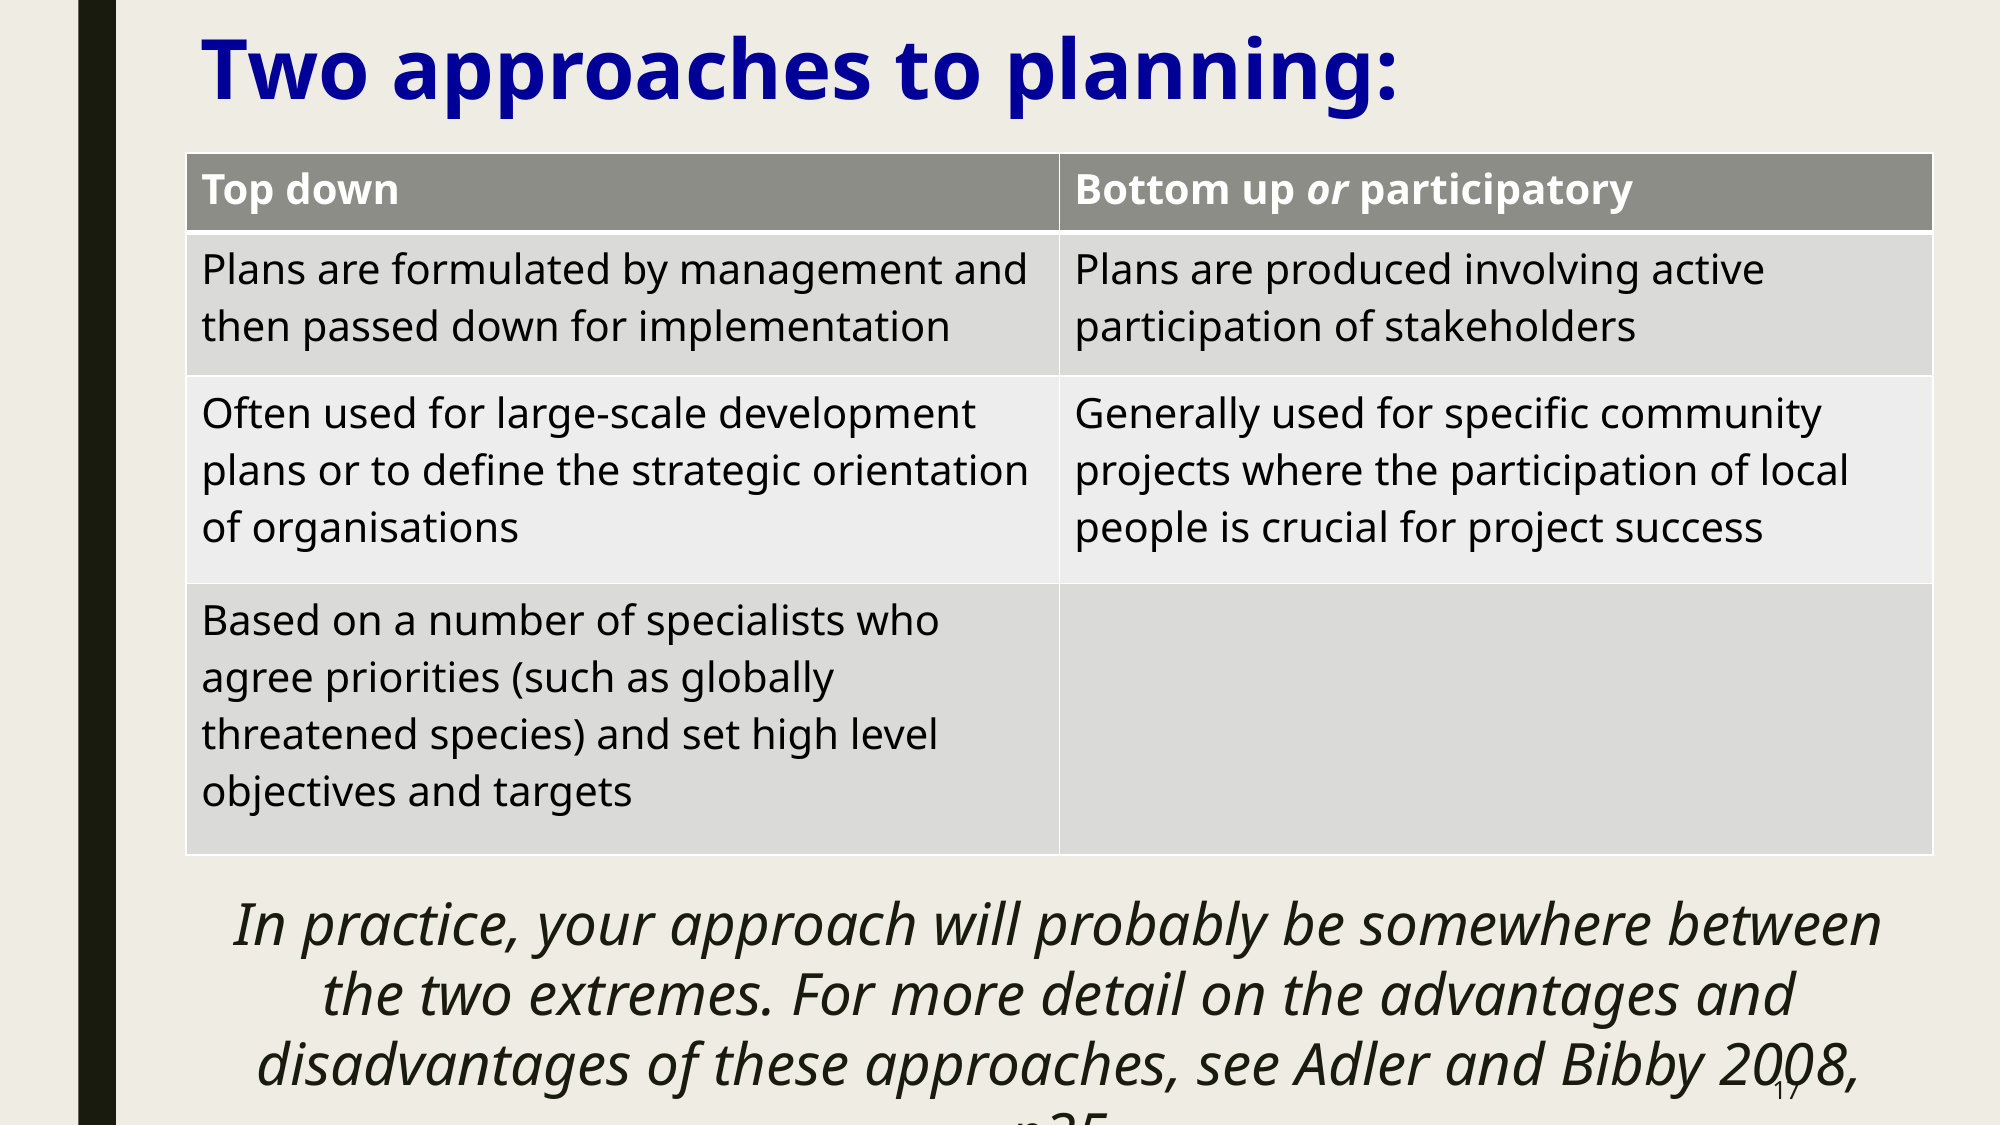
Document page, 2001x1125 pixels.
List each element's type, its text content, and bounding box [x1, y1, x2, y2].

text_box Two approaches to planning: [186, 21, 1816, 128]
table_cell Based on a number of specialists who agree priorities (such as globally threatened species) and set high level objectives and targets [187, 584, 1059, 854]
slide_number 17 [1553, 1058, 1816, 1125]
table_header Top down [187, 154, 1059, 230]
table_cell Often used for large-scale development plans or to define the strategic orientation of organisations [187, 377, 1059, 583]
table_header Bottom up or participatory [1060, 154, 1932, 230]
table_cell [1060, 584, 1932, 854]
text_box In practice, your approach will probably be somewhere between the two extremes. For more detail on the advantages and disadvantages of these approaches, see Adler and Bibby 2008, p35 [186, 880, 1933, 961]
table_cell Generally used for specific community projects where the participation of local people is crucial for project success [1060, 377, 1932, 583]
table_cell Plans are formulated by management and then passed down for implementation [187, 235, 1059, 375]
table_cell Plans are produced involving active participation of stakeholders [1060, 235, 1932, 375]
